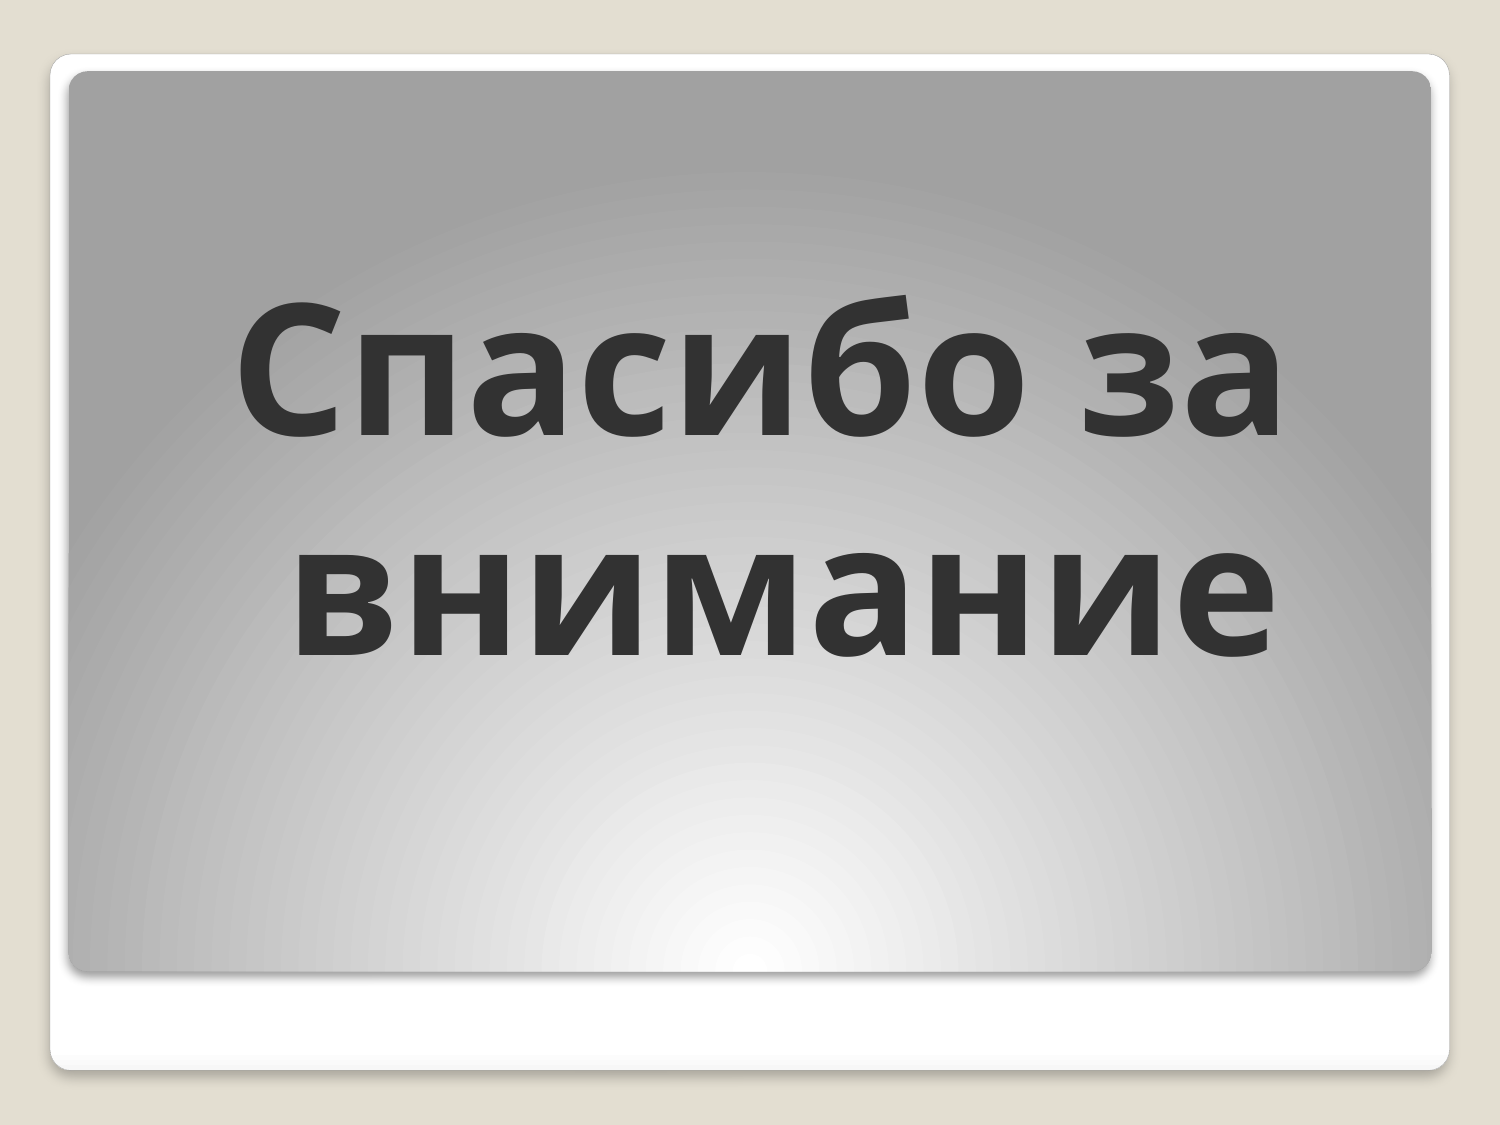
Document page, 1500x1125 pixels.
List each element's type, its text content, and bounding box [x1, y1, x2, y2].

list Спасибо за внимание [82, 86, 1425, 774]
